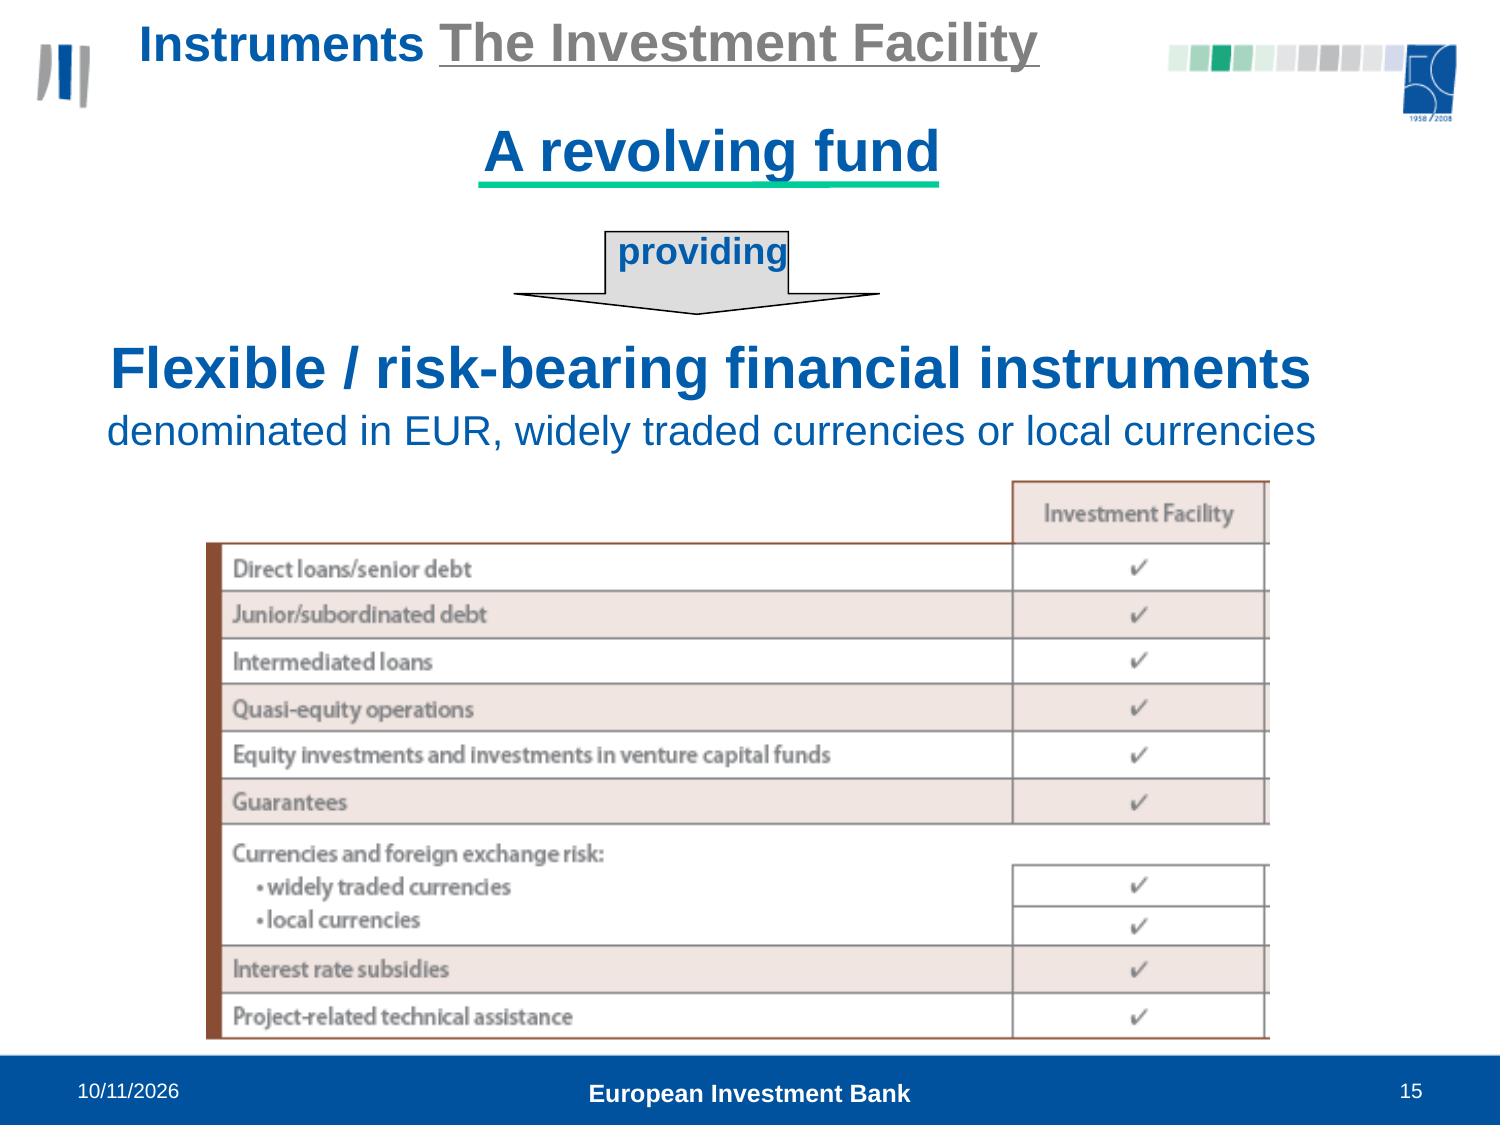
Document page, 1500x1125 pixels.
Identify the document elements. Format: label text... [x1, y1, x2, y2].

slide_number 15 [1274, 1070, 1438, 1125]
text_box A revolving fund providing Flexible / risk-bearing financial instruments denominated in EUR, widely traded currencies or local currencies [0, 113, 1500, 462]
picture [0, 444, 1500, 1125]
footer European Investment Bank [229, 1070, 1271, 1125]
picture [0, 0, 123, 113]
picture [1306, 0, 1500, 113]
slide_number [62, 1070, 226, 1125]
title Instruments The Investment Facility [123, 0, 1306, 113]
